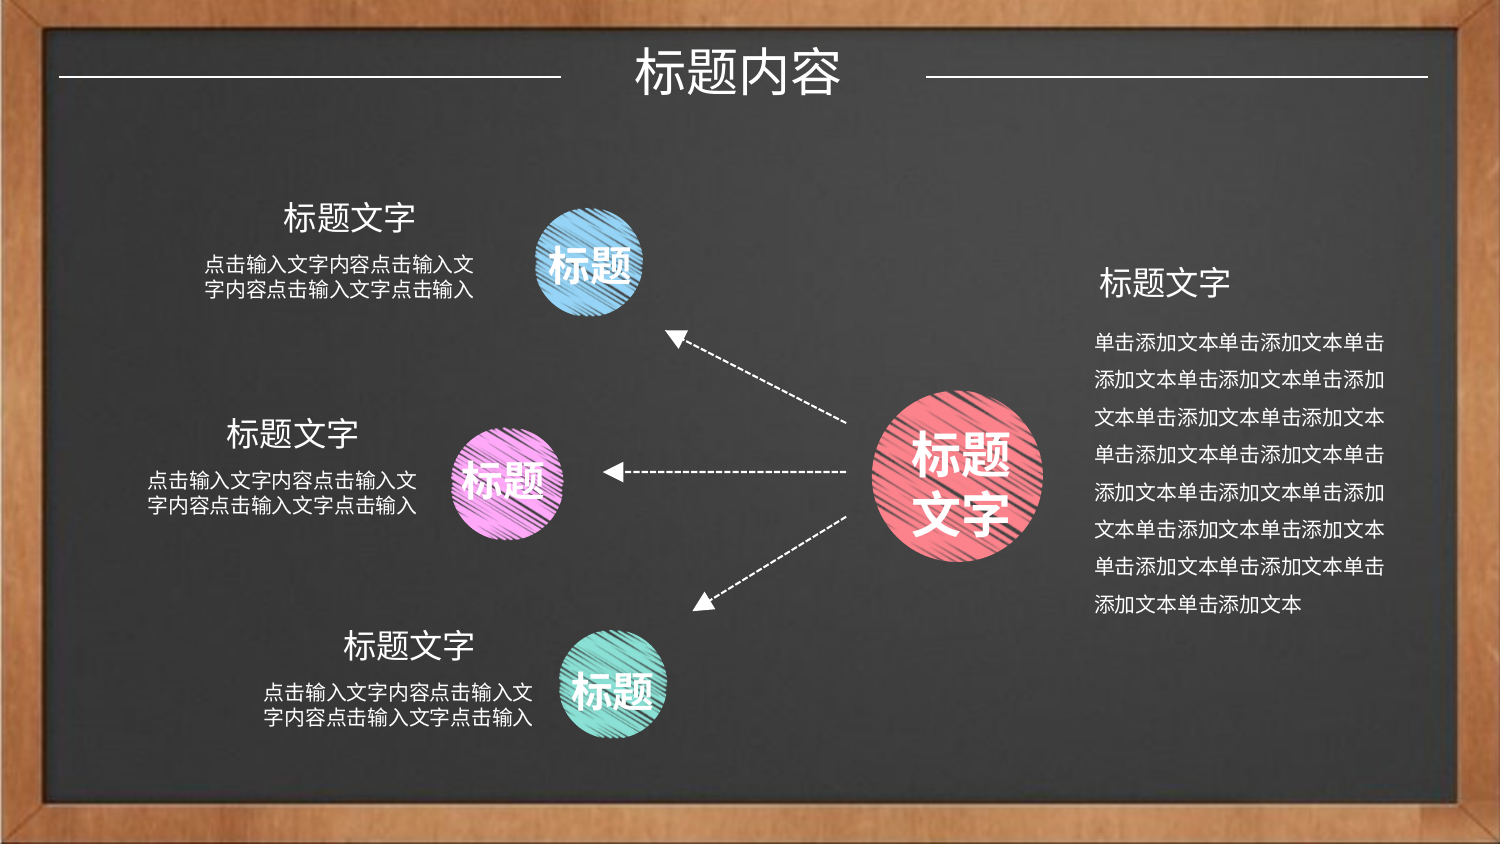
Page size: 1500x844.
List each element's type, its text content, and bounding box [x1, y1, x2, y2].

text_box 点击输入文字内容点击输入文字内容点击输入文字点击输入 [204, 251, 479, 327]
text_box 标题文字 [1080, 262, 1251, 303]
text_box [871, 390, 1047, 563]
text_box 标题文字 [265, 197, 436, 238]
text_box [417, 426, 589, 541]
text_box [664, 330, 699, 349]
text_box 点击输入文字内容点击输入文字内容点击输入文字点击输入 [263, 679, 538, 755]
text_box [504, 207, 676, 318]
text_box 标题内容 [608, 32, 868, 110]
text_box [527, 629, 699, 740]
text_box 标题文字 [208, 413, 379, 454]
text_box [602, 461, 624, 483]
picture [0, 0, 1500, 844]
text_box 标题文字 [324, 625, 495, 666]
text_box 单击添加文本单击添加文本单击添加文本单击添加文本单击添加文本单击添加文本单击添加文本单击添加文本单击添加文本单击添加文本单击添加文本单击添加文本单击添加文本单击添加文本单击添加文本单击添加文本单击添加文本单击添加文本 [1079, 309, 1411, 699]
text_box [692, 589, 727, 612]
text_box 点击输入文字内容点击输入文字内容点击输入文字点击输入 [147, 467, 413, 543]
